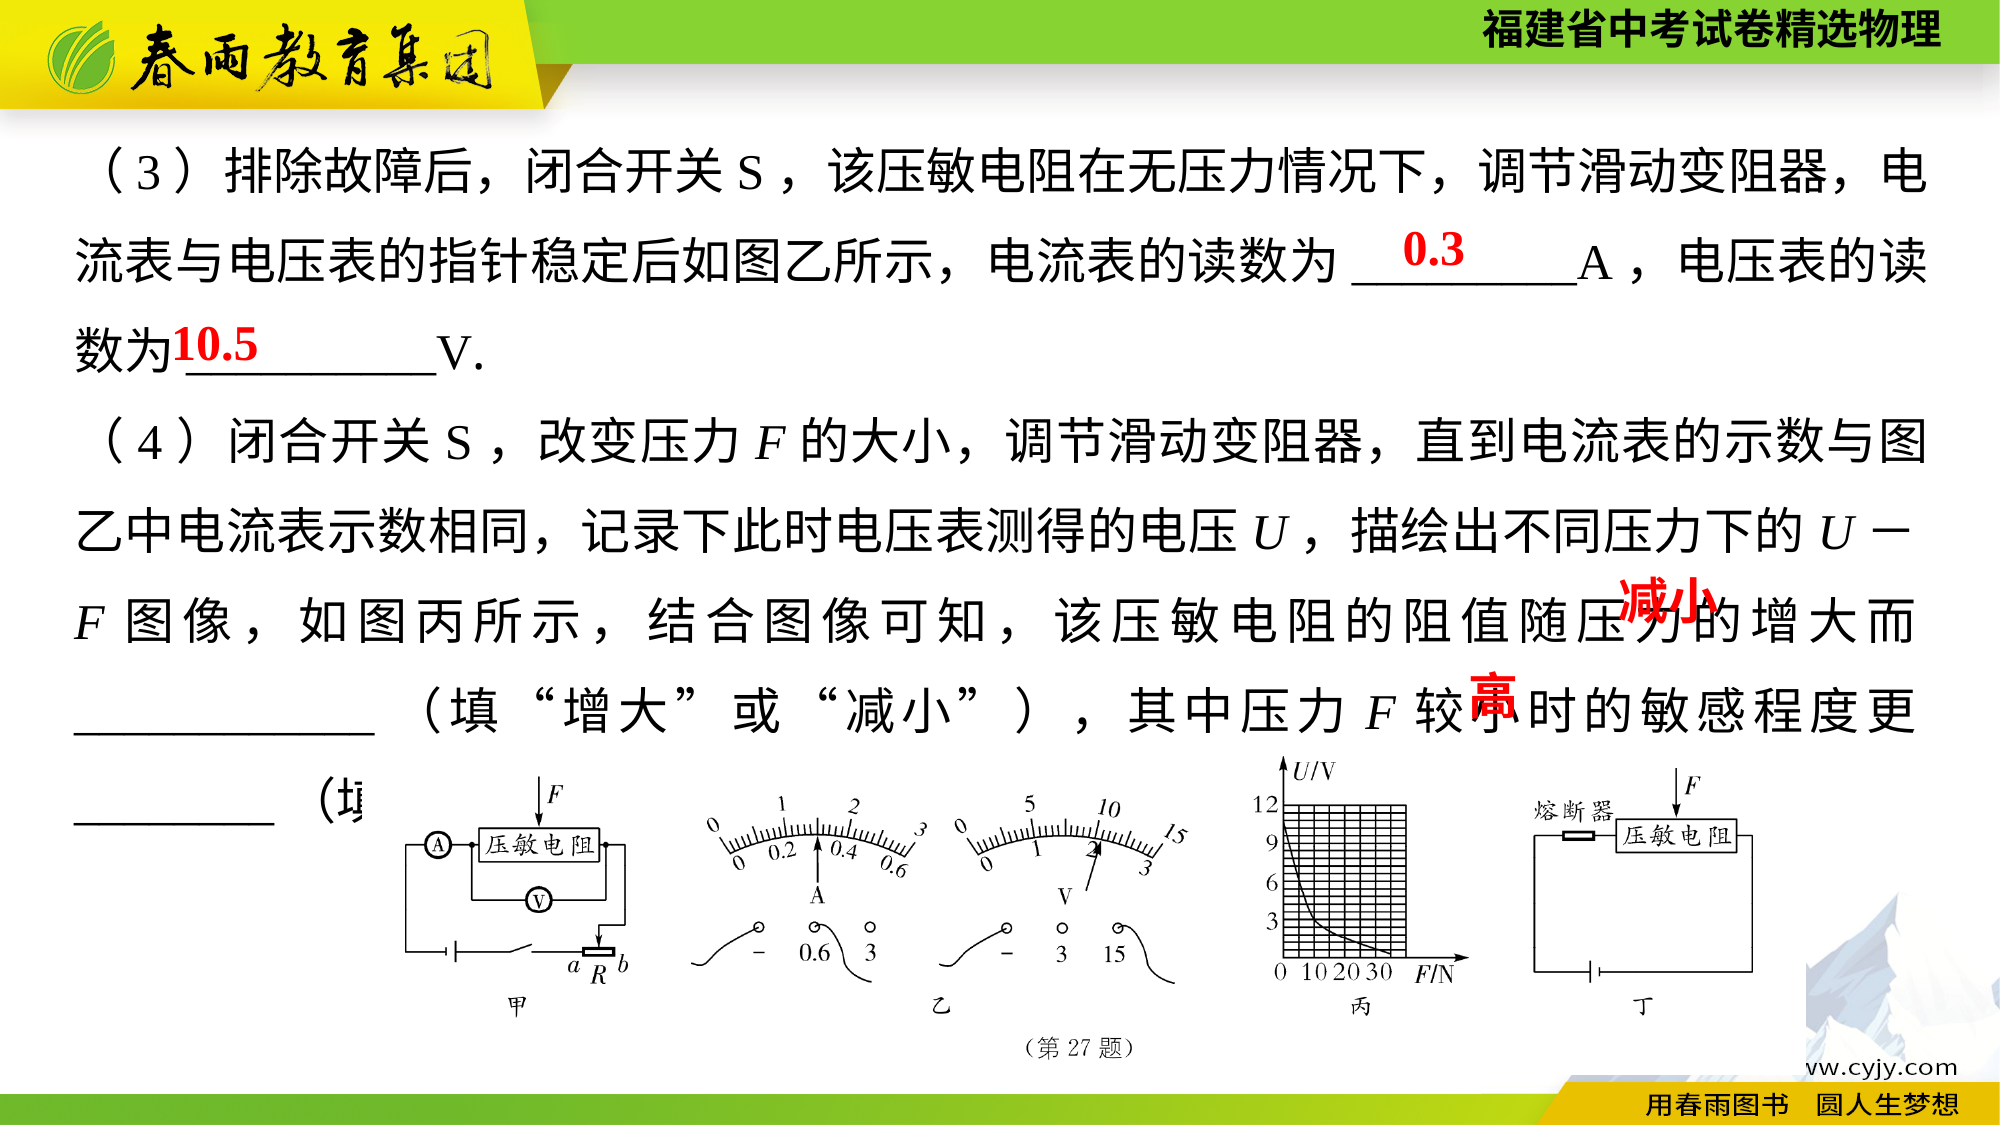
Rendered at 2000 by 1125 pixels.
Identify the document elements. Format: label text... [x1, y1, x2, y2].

text_box 高 [1403, 656, 1534, 732]
list （3）排除故障后，闭合开关S，该压敏电阻在无压力情况下，调节滑动变阻器，电流表与电压表的指针稳定后如图乙所示，电流表的读数为_________A，电压表的读数为__________V. （4）闭合开关S，改变压力F的大小，调节滑动变阻器，直到电流表的示数与图乙中电流表示数相同，记录下此时电压表测得的电压U，描绘出不同压力下的U－F图像，如图丙所示，结合图像可知，该压敏电阻的阻值随压力的增大而____________（填“增大”或“减小”），其中压力F较小时的敏感程度更________（填“高”或“低”）. [59, 101, 1944, 844]
text_box 10.5 [156, 302, 336, 378]
picture [0, 0, 2000, 1125]
text_box 0.3 [1325, 208, 1480, 283]
text_box 减小 [1603, 562, 1733, 638]
